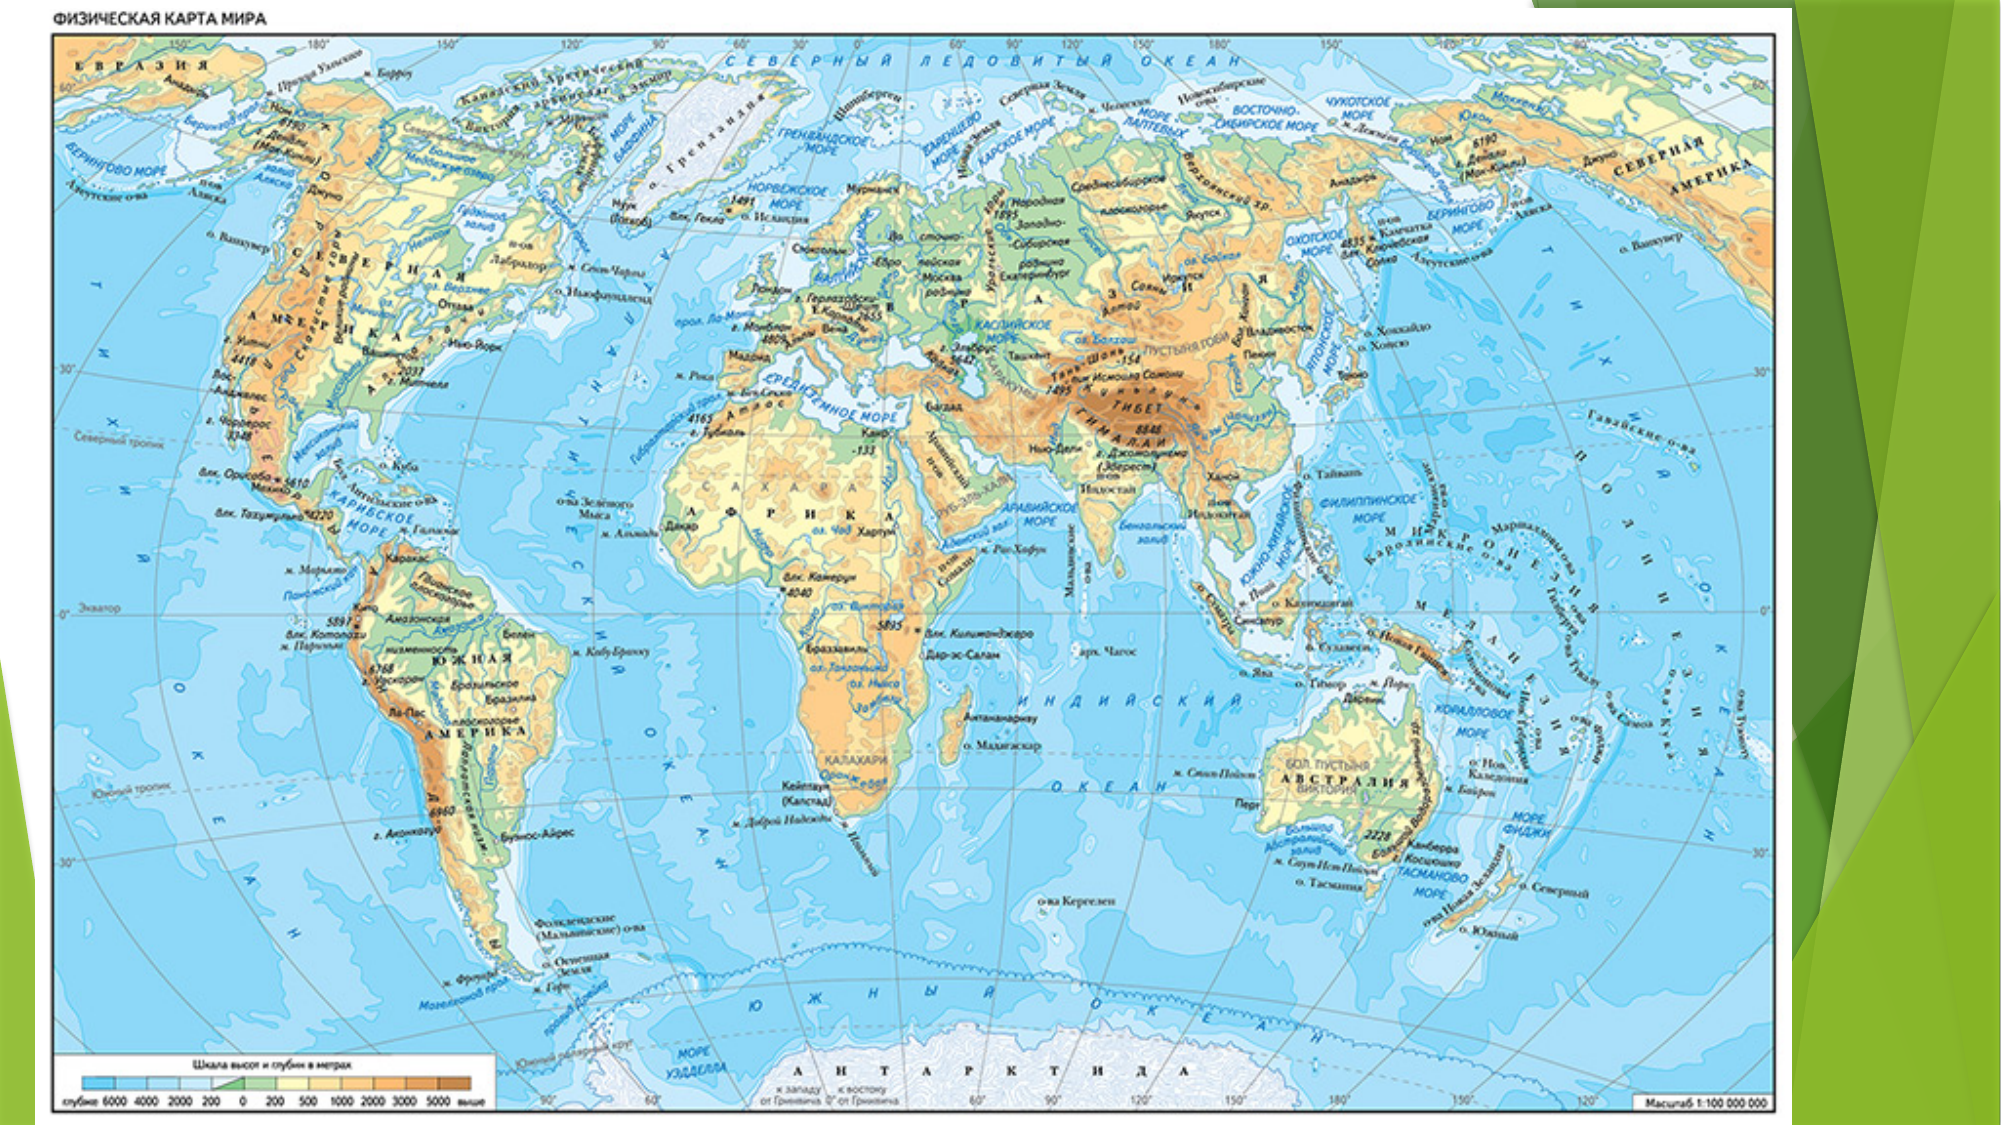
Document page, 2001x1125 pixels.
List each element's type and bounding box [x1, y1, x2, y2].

list [35, 8, 1793, 1125]
